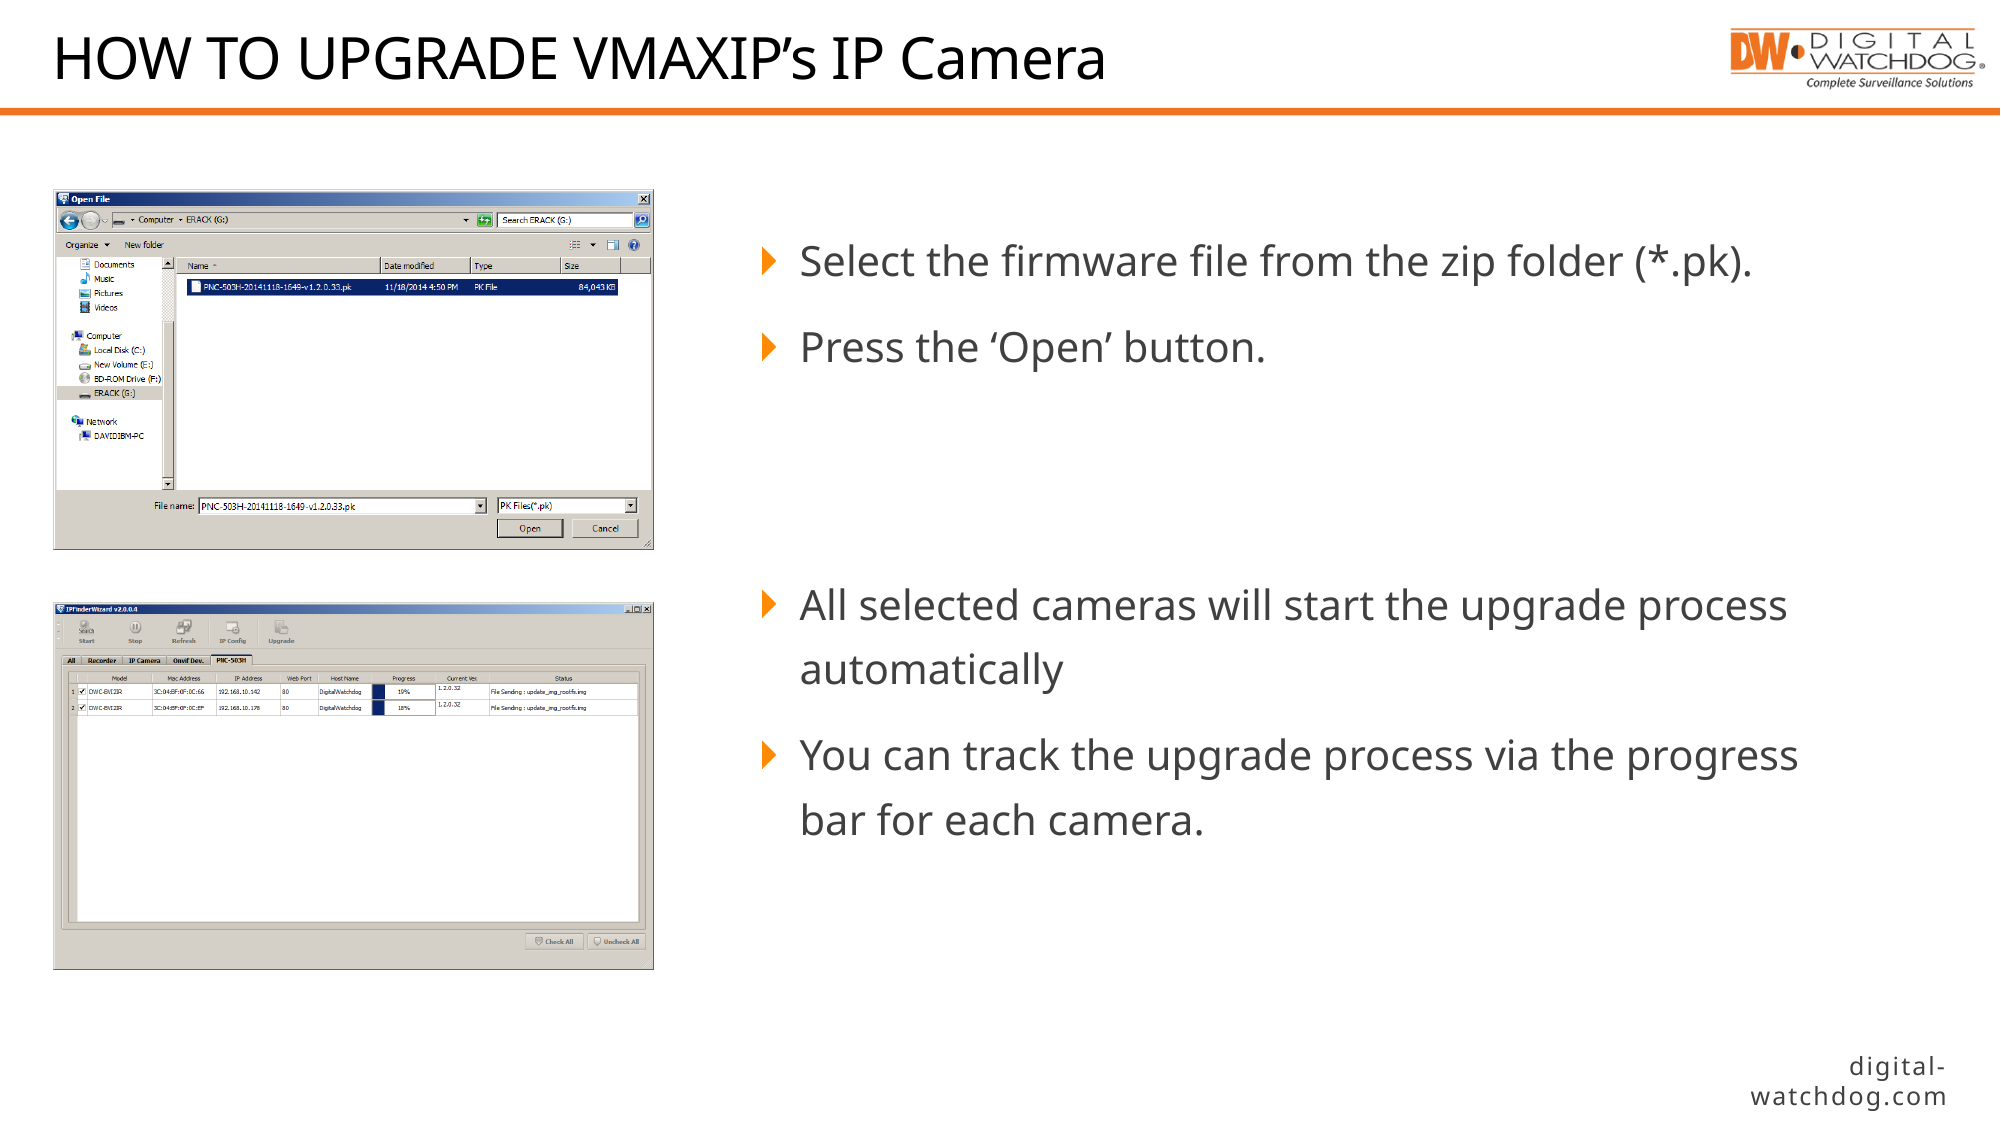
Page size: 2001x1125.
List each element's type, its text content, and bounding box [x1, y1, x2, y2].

picture [53, 189, 654, 550]
picture [53, 602, 654, 970]
title HOW TO UPGRADE VMAXIP’s IP Camera [37, 8, 1460, 113]
picture [1725, 17, 1990, 97]
picture [762, 245, 776, 275]
list Select the firmware file from the zip folder (*.pk). Press the ‘Open’ button. All selected cameras will start the upgrade process automatically You can track the upgrade process via the progress bar for each camera. [747, 212, 1847, 950]
picture [762, 331, 776, 361]
picture [762, 739, 776, 769]
picture [762, 588, 776, 618]
